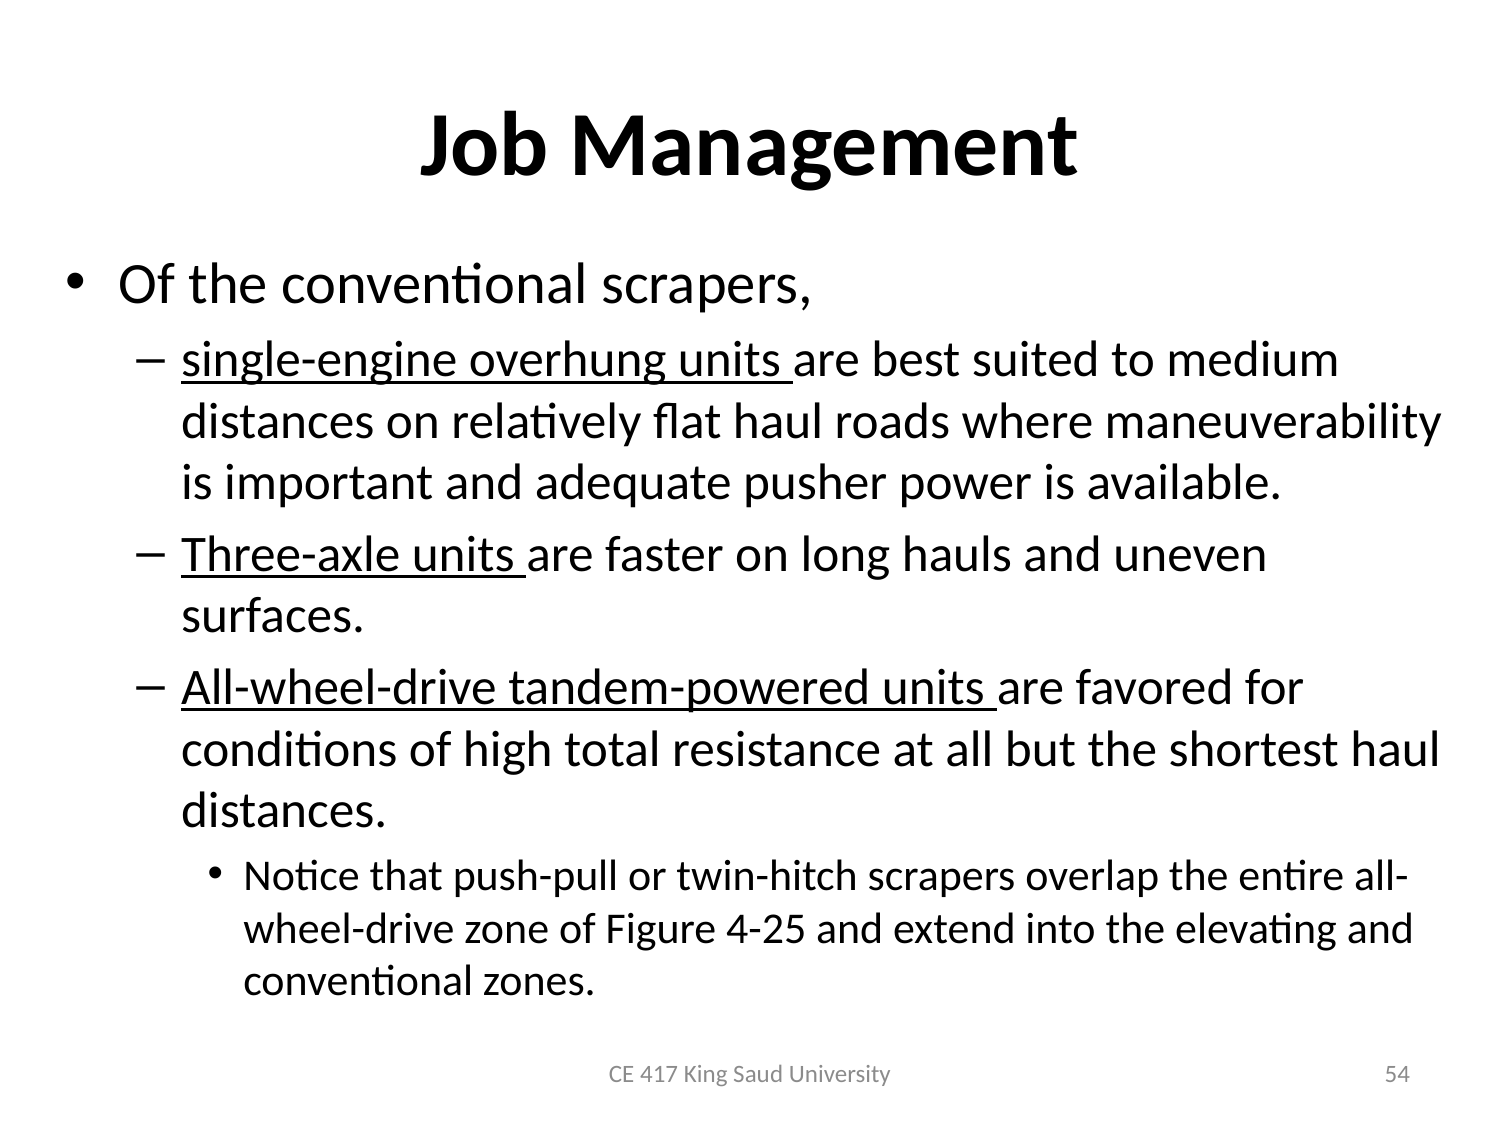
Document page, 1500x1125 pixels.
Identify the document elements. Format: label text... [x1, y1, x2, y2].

title Job Management [75, 45, 1425, 233]
list Of the conventional scrapers, single-engine overhung units are best suited to medium distances on relatively flat haul roads where maneuverability is important and adequate pusher power is available. Three-axle units are faster on long hauls and uneven surfaces. All-wheel-drive tandem-powered units are favored for conditions of high total resistance at all but the shortest haul distances. Notice that push-pull or twin-hitch scrapers overlap the entire all-wheel-drive zone of Figure 4-25 and extend into the elevating and conventional zones. [50, 237, 1463, 1063]
footer CE 417 King Saud University [512, 1042, 988, 1103]
slide_number 54 [1074, 1042, 1425, 1103]
